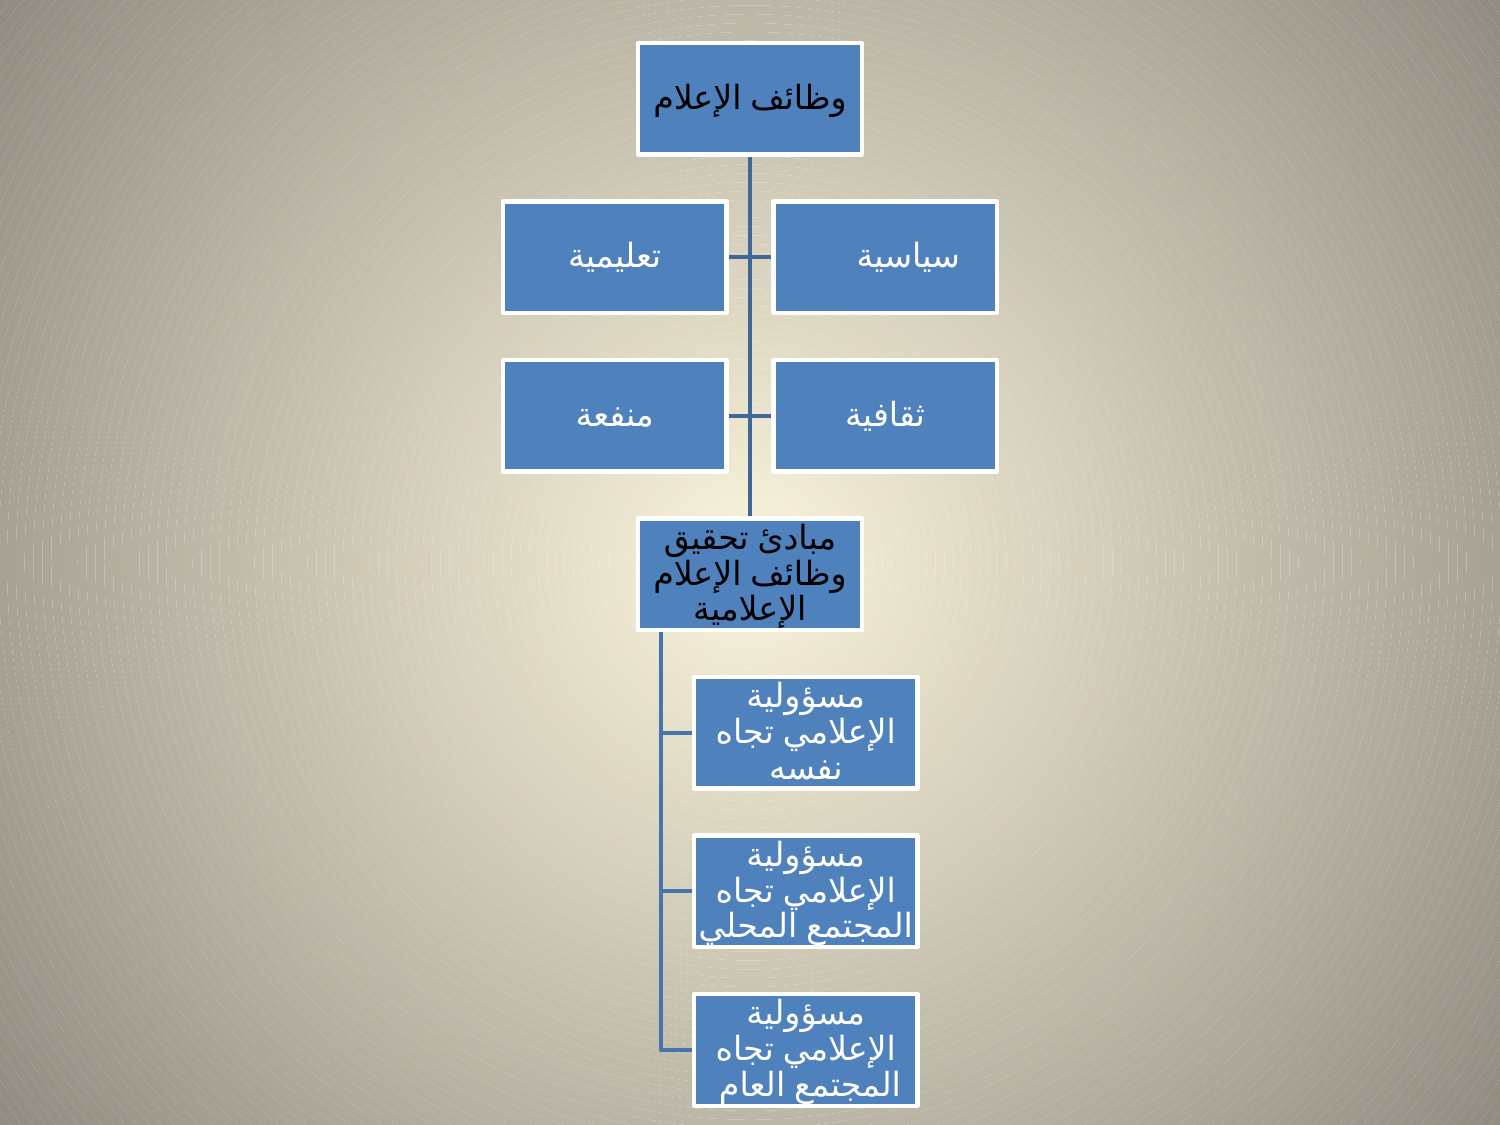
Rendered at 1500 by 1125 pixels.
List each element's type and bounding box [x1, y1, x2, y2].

list [17, 42, 1483, 1107]
